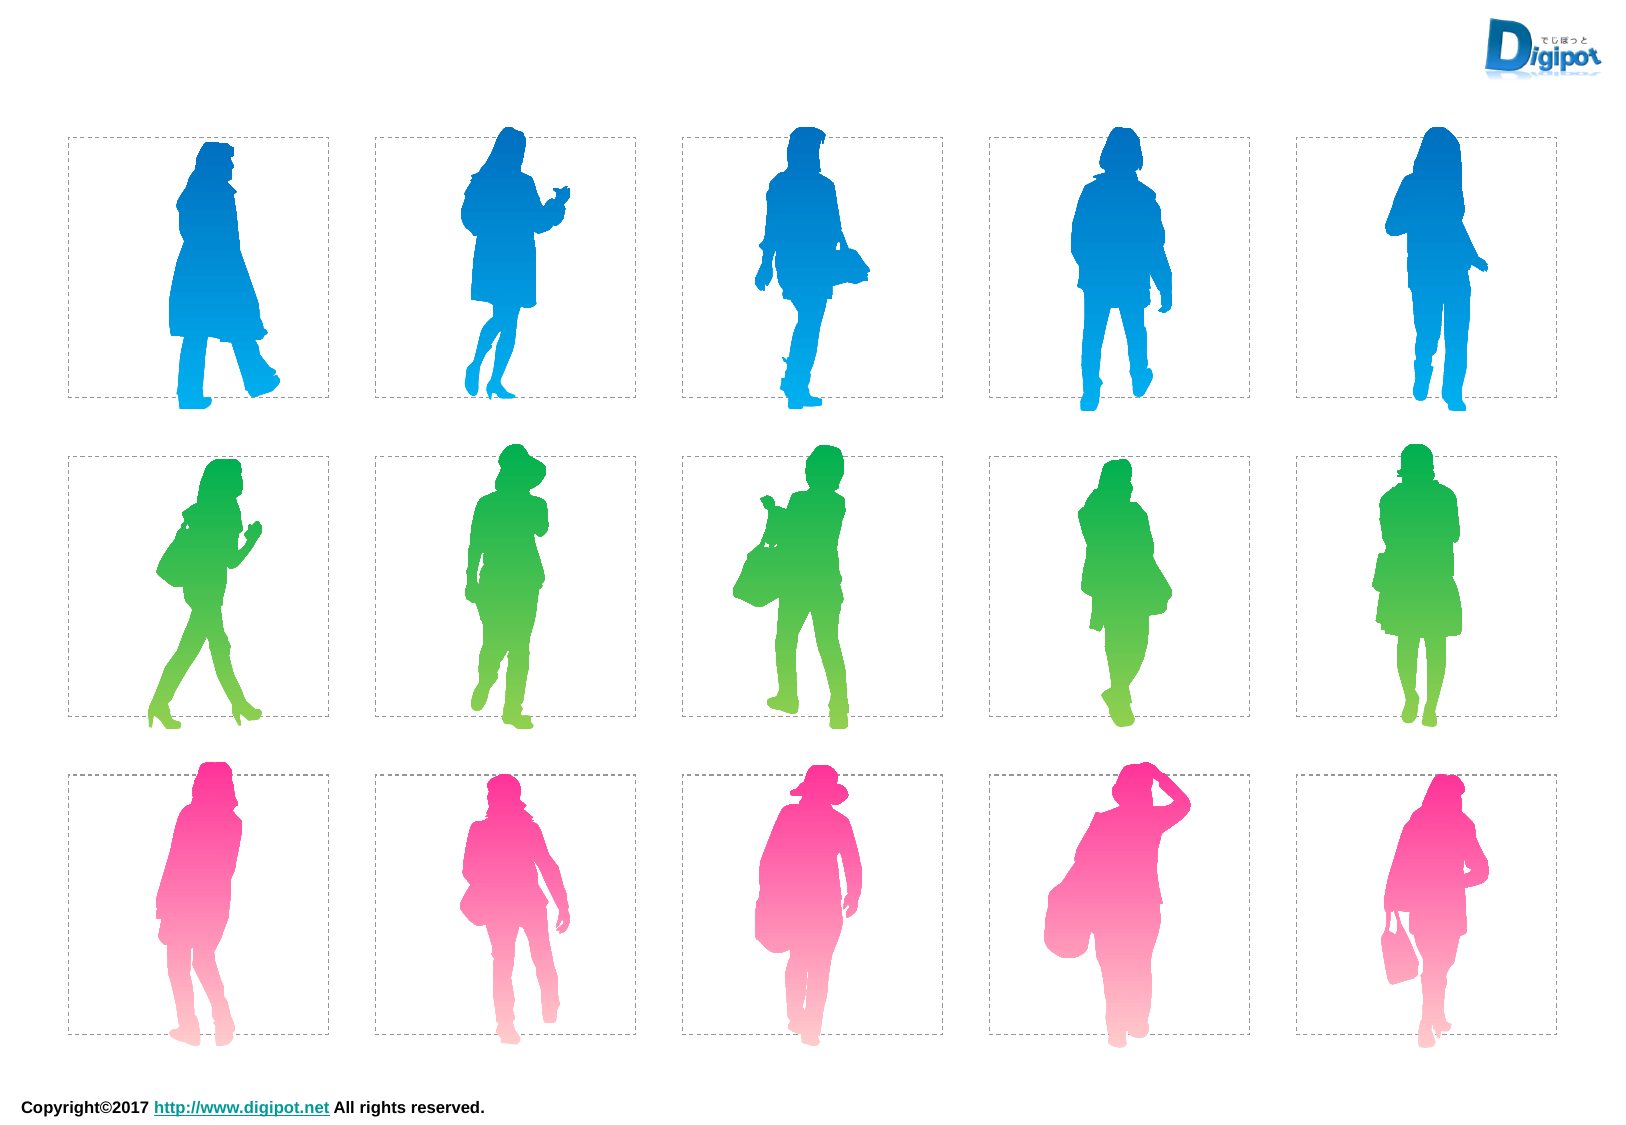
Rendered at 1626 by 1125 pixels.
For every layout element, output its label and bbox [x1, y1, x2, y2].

text_box [147, 459, 262, 730]
text_box [1381, 774, 1490, 1048]
text_box [755, 126, 870, 410]
text_box [733, 445, 850, 730]
text_box [1078, 459, 1173, 727]
text_box [155, 761, 243, 1047]
text_box [465, 444, 550, 730]
text_box [169, 141, 281, 410]
text_box [459, 774, 571, 1045]
text_box [1071, 126, 1173, 412]
text_box [1385, 126, 1489, 412]
picture [1485, 18, 1602, 82]
text_box [755, 764, 863, 1047]
text_box [1044, 761, 1191, 1048]
text_box [1371, 444, 1462, 727]
text_box [460, 126, 571, 400]
